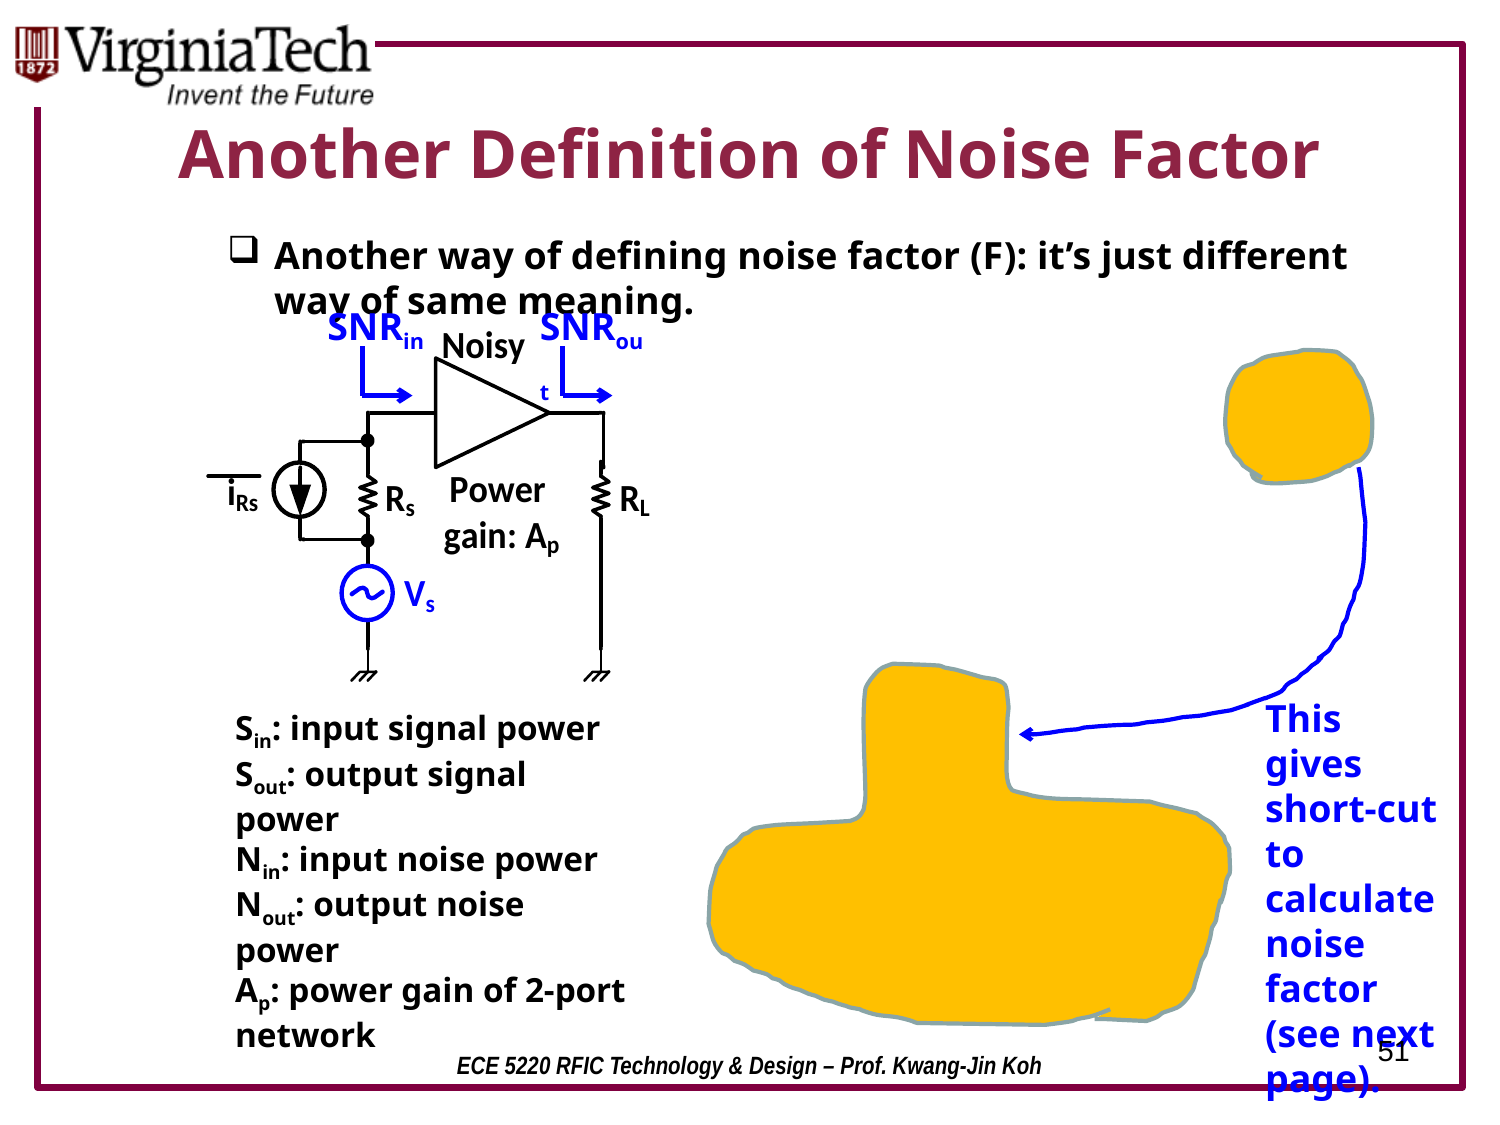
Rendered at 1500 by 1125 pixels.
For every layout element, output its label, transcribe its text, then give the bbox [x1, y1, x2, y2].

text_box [199, 320, 676, 688]
text_box This gives short-cut to calculate noise factor (see next page). [1250, 687, 1463, 1108]
title Another Definition of Noise Factor [75, 104, 1425, 213]
picture [15, 24, 375, 107]
text_box SNRin [312, 295, 450, 319]
text_box Another way of defining noise factor (F): it’s just different way of same meaning. [212, 224, 1388, 330]
text_box [706, 661, 1233, 1027]
text_box [1223, 347, 1375, 486]
text_box [1018, 466, 1368, 742]
text_box Sin: input signal power Sout: output signal power Nin: input noise power Nout: output noise power Ap: power gain of 2-port network [220, 699, 650, 1062]
text_box SNRout [524, 295, 663, 319]
slide_number 51 [1074, 1024, 1425, 1103]
